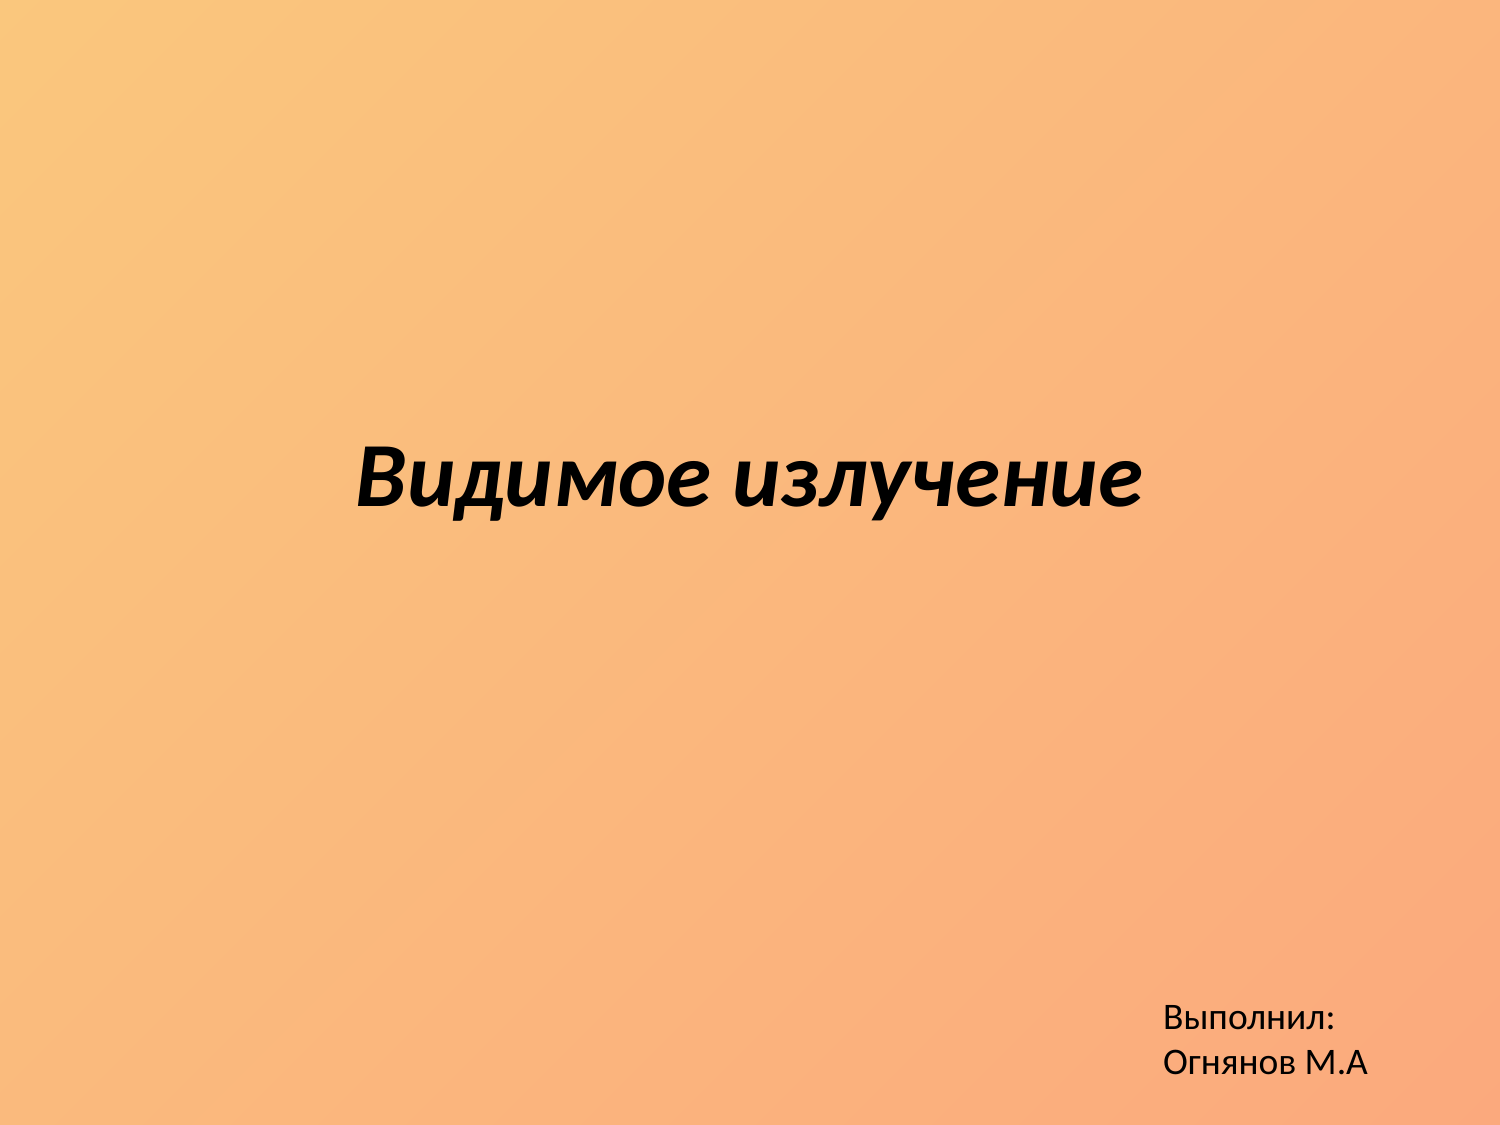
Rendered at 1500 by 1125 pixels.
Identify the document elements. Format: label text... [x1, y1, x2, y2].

text_box Выполнил: Огнянов М.А [1148, 984, 1465, 1090]
title Видимое излучение [112, 349, 1388, 591]
